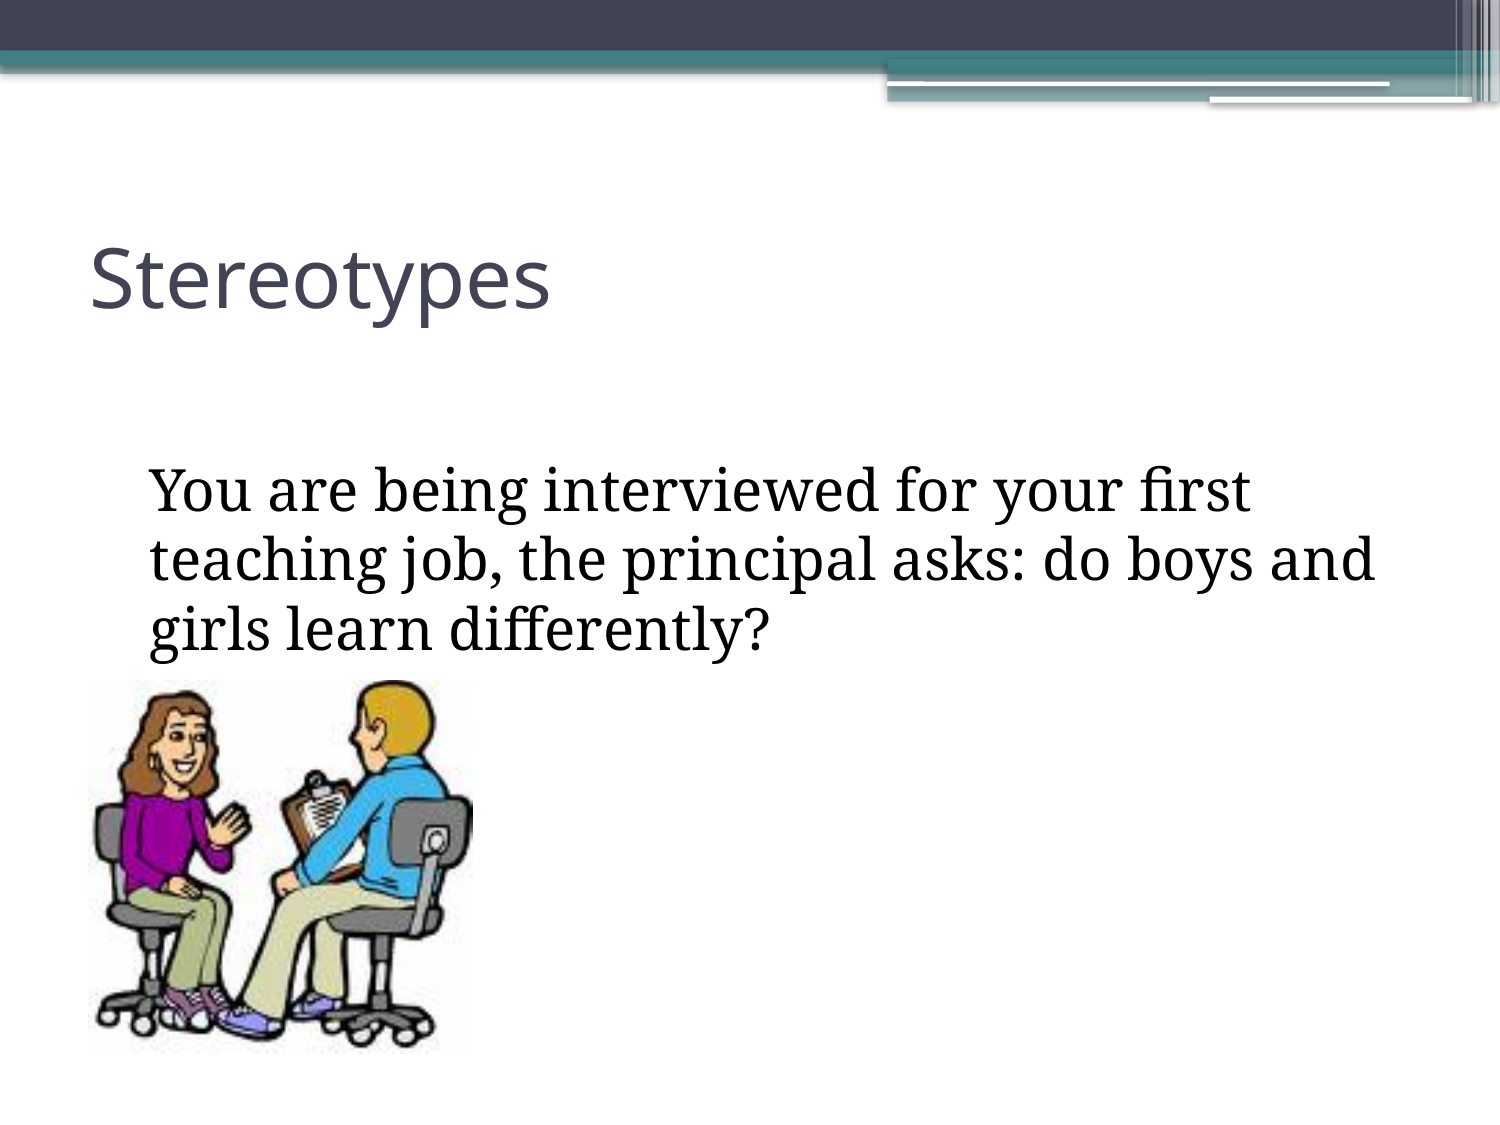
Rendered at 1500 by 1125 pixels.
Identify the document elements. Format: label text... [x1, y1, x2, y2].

picture [88, 680, 473, 1054]
title Stereotypes [75, 187, 1425, 363]
list You are being interviewed for your first teaching job, the principal asks: do boys and girls learn differently? [75, 368, 1425, 1079]
